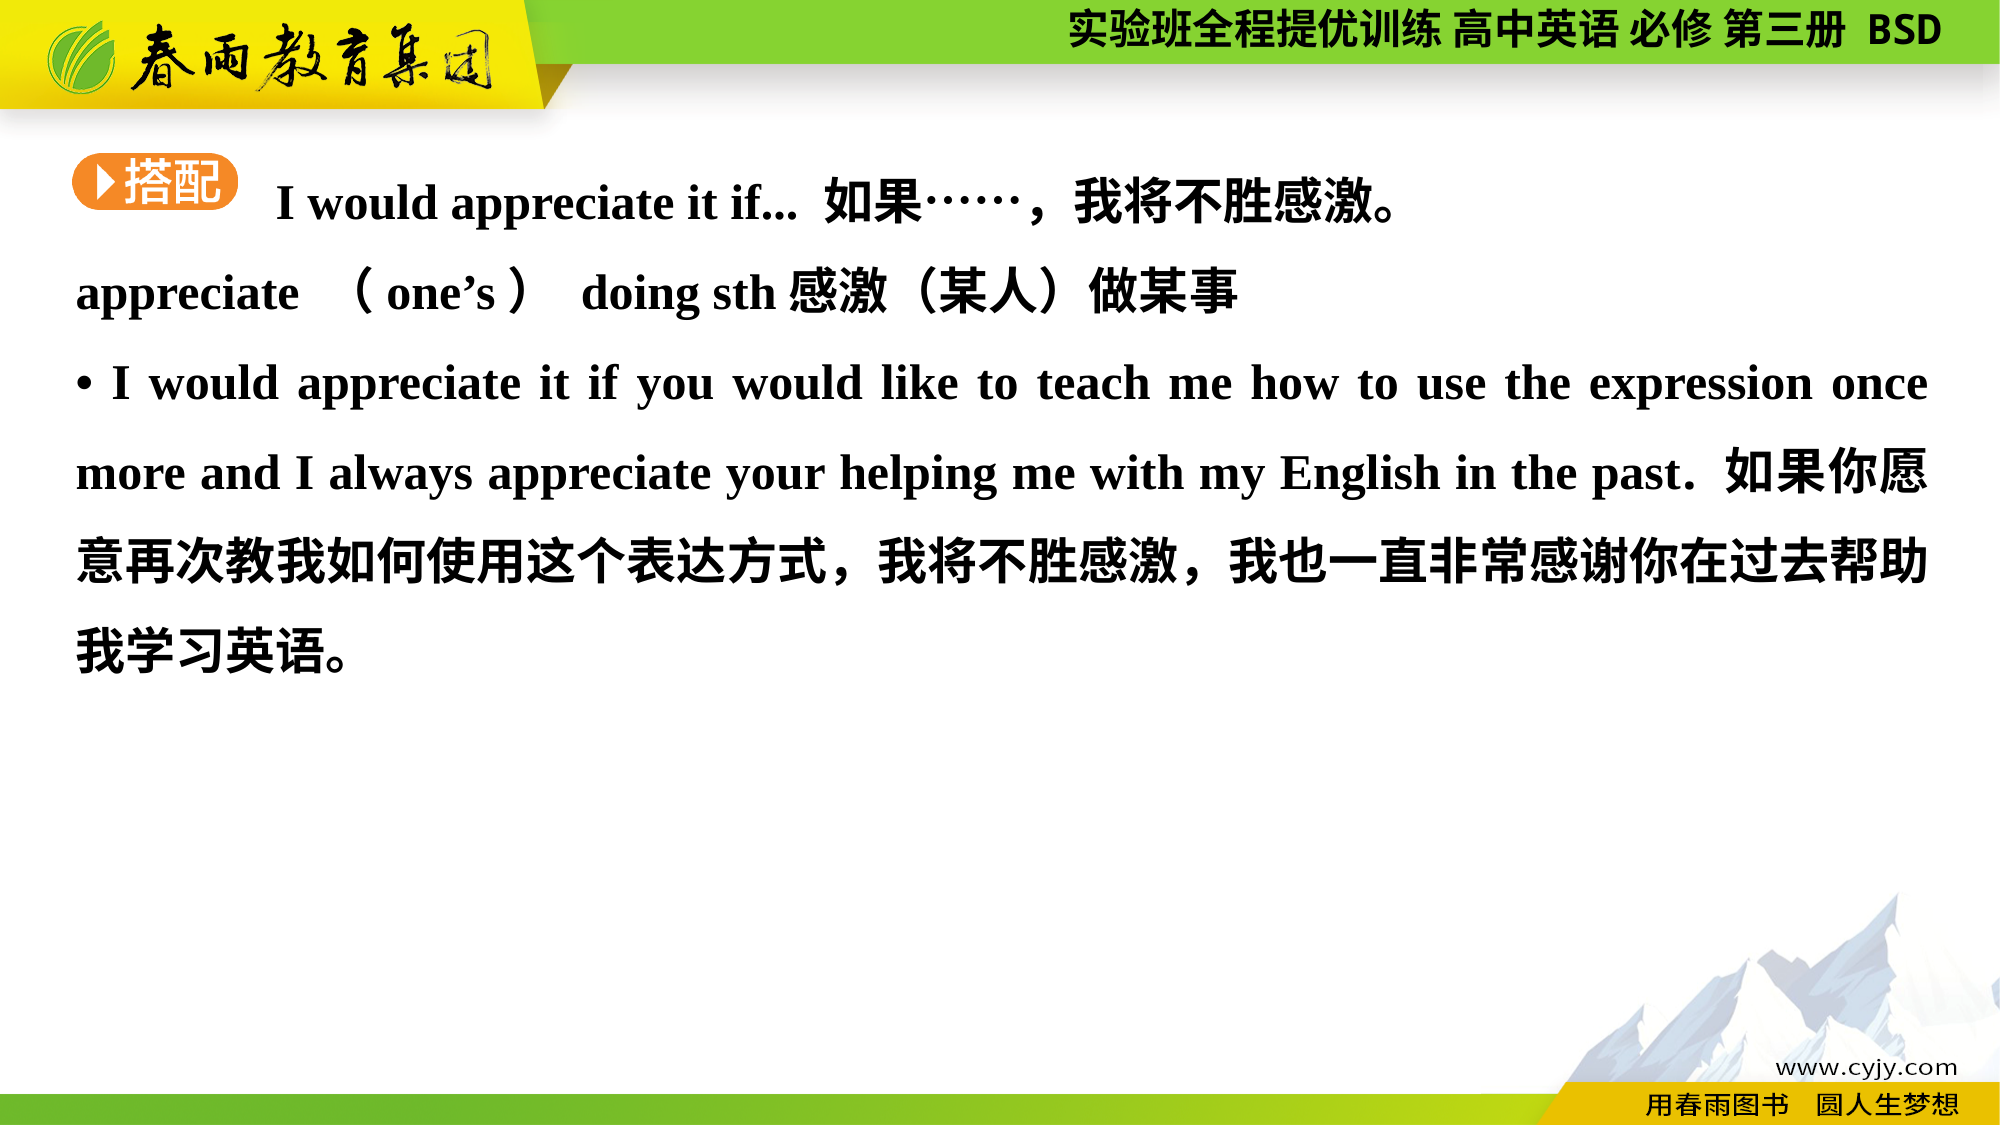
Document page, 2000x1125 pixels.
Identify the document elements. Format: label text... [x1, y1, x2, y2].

list I would appreciate it if... 如果……，我将不胜感激。 appreciate （one’s） doing sth感激（某人）做某事 • I would appreciate it if you would like to teach me how to use the expression once more and I always appreciate your helping me with my English in the past. 如果你愿意再次教我如何使用这个表达方式，我将不胜感激，我也一直非常感谢你在过去帮助我学习英语。 [60, 131, 1945, 681]
picture [0, 0, 2000, 1125]
